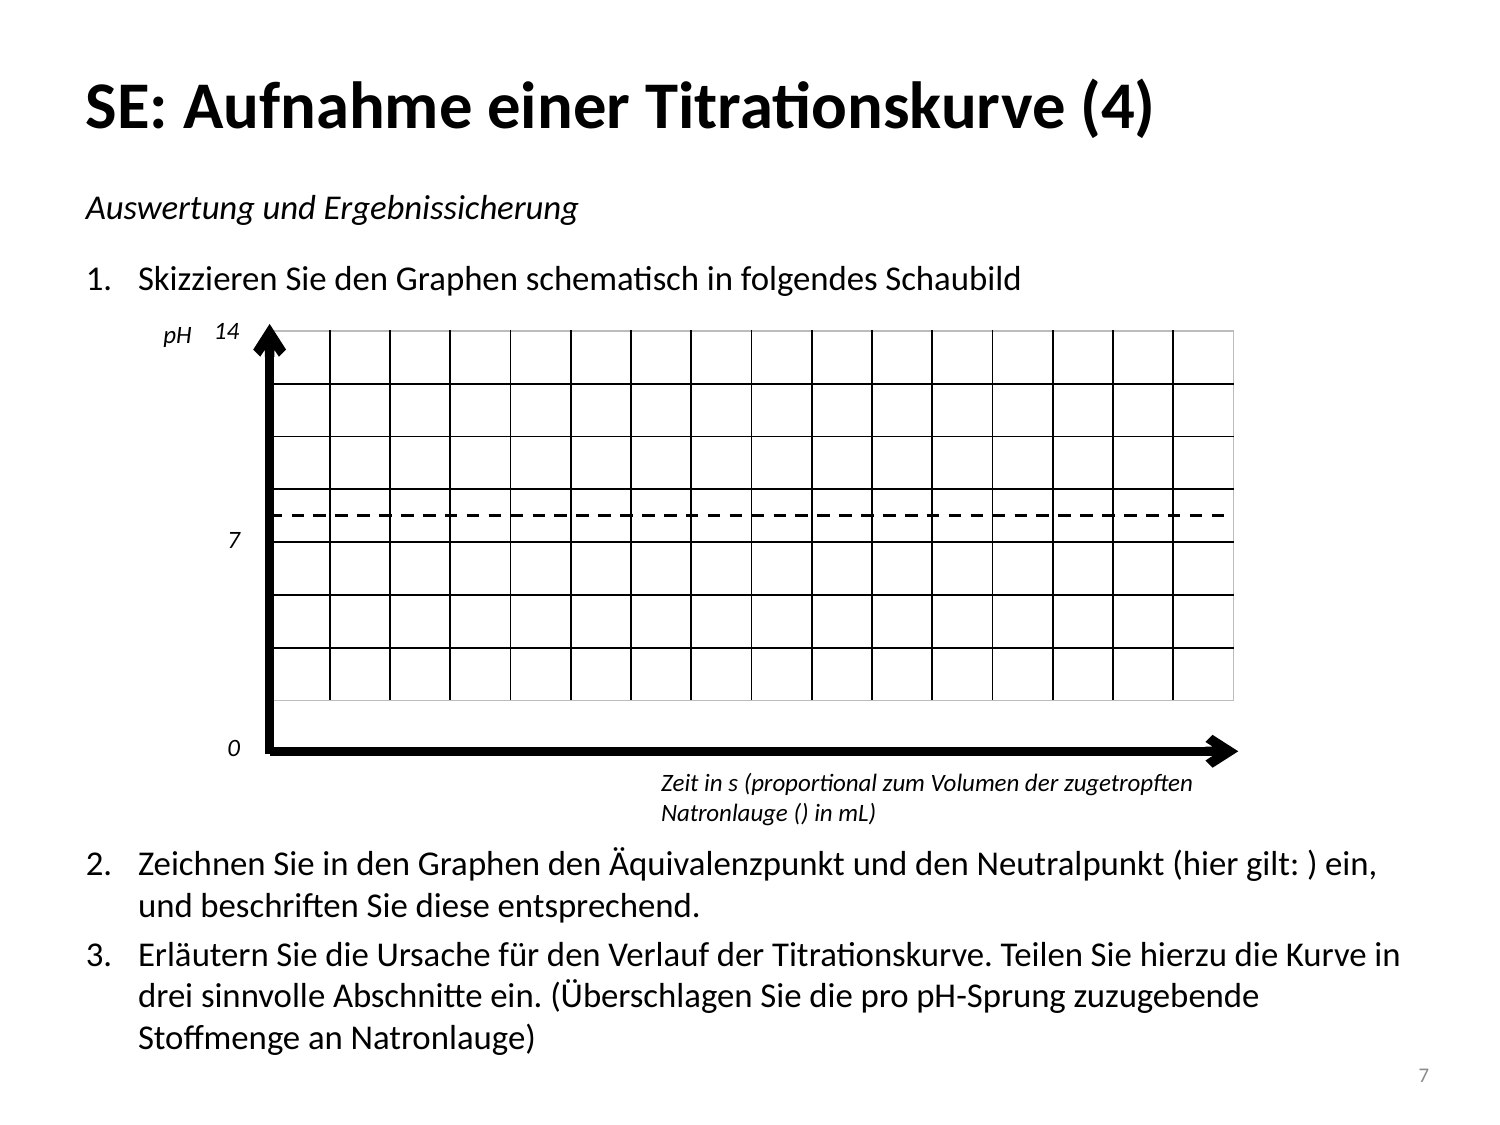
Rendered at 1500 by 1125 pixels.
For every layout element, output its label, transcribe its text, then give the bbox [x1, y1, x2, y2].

table_header [692, 332, 751, 383]
table_cell [752, 385, 811, 436]
table_header [331, 332, 389, 383]
text_box 0 [212, 724, 256, 770]
table_cell [511, 550, 570, 594]
table_cell [873, 385, 931, 436]
table_cell [632, 437, 690, 488]
table_cell [572, 649, 630, 700]
table_cell [1114, 437, 1172, 488]
table_cell [632, 649, 690, 700]
table_header [511, 332, 570, 383]
table_cell [993, 385, 1052, 436]
title SE: Aufnahme einer Titrationskurve (4) [70, 70, 1430, 160]
table_header [1174, 332, 1233, 383]
table_header [752, 332, 811, 383]
table_cell [1174, 649, 1233, 700]
table_cell [692, 550, 751, 594]
table_cell [1114, 649, 1172, 700]
table_cell [451, 437, 510, 488]
table_cell [1054, 437, 1112, 488]
table_cell [331, 385, 389, 436]
table_cell [275, 385, 329, 436]
table_cell [933, 649, 992, 700]
table_cell [692, 385, 751, 436]
table_header [813, 332, 871, 383]
table_cell [331, 596, 389, 647]
table_cell [451, 649, 510, 700]
table_cell [752, 649, 811, 700]
table_cell [1114, 596, 1172, 647]
table_cell [692, 649, 751, 700]
table_cell [1054, 490, 1112, 540]
table_cell [752, 437, 811, 488]
table_cell [993, 550, 1052, 594]
table_cell [813, 596, 871, 647]
table_cell [572, 550, 630, 594]
table_cell [813, 550, 871, 594]
table_cell [993, 437, 1052, 488]
table_cell [632, 550, 690, 594]
table_cell [391, 437, 449, 488]
table_cell [873, 550, 931, 594]
table_cell [511, 490, 570, 540]
table_cell [451, 490, 510, 540]
table_cell [511, 437, 570, 488]
table_cell [275, 596, 329, 647]
table_header [632, 332, 690, 383]
table_cell [511, 385, 570, 436]
table_cell [572, 437, 630, 488]
table_header [451, 332, 510, 383]
table_header [1114, 332, 1172, 383]
table_cell [752, 550, 811, 594]
table_cell [752, 490, 811, 540]
table_header [391, 332, 449, 383]
table_cell [451, 385, 510, 436]
table_cell [391, 385, 449, 436]
table_cell [933, 550, 992, 594]
table_cell [275, 550, 329, 594]
table_cell [933, 385, 992, 436]
table_cell [1054, 550, 1112, 594]
table_cell [572, 385, 630, 436]
table_cell [451, 596, 510, 647]
table_cell [692, 490, 751, 540]
table_header [572, 332, 630, 383]
table_cell [993, 649, 1052, 700]
text_box 7 [212, 516, 256, 562]
table_cell [391, 490, 449, 540]
slide_number 7 [1311, 1051, 1430, 1087]
table_cell [1054, 596, 1112, 647]
table_cell [1174, 437, 1233, 488]
table_cell [993, 490, 1052, 540]
table_cell [572, 490, 630, 540]
table_cell [752, 596, 811, 647]
text_box 14 [199, 307, 255, 352]
text_box pH [148, 311, 207, 356]
table_cell [632, 385, 690, 436]
table_cell [511, 596, 570, 647]
table_cell [873, 437, 931, 488]
table_cell [873, 596, 931, 647]
table_cell [1114, 550, 1172, 594]
table_cell [692, 437, 751, 488]
table_header [873, 332, 931, 383]
table_cell [813, 649, 871, 700]
table_cell [391, 649, 449, 700]
table_cell [813, 385, 871, 436]
table_cell [1114, 385, 1172, 436]
table_cell [1174, 548, 1233, 594]
table_cell [331, 490, 389, 540]
table_cell [692, 596, 751, 647]
table_cell [391, 550, 449, 594]
table_cell [331, 649, 389, 700]
table_cell [933, 596, 992, 647]
table_cell [391, 596, 449, 647]
table_cell [1174, 490, 1233, 540]
table_cell [993, 596, 1052, 647]
table_cell [331, 550, 389, 594]
table_cell [873, 649, 931, 700]
table_cell [1054, 649, 1112, 700]
table_cell [511, 649, 570, 700]
table_cell [451, 550, 510, 594]
table_header [275, 332, 329, 383]
table_cell [873, 490, 931, 540]
table_cell [572, 596, 630, 647]
table_cell [1174, 596, 1233, 647]
table_cell [632, 596, 690, 647]
table_cell [813, 490, 871, 540]
table_cell [632, 490, 690, 540]
table_cell [275, 649, 329, 700]
table_cell [331, 437, 389, 488]
table_cell [275, 437, 329, 488]
table_cell [933, 437, 992, 488]
table_cell [1114, 490, 1172, 540]
table_cell [275, 490, 329, 540]
table_header [933, 332, 992, 383]
table_cell [933, 490, 992, 540]
table_header [993, 332, 1052, 383]
table_header [1054, 332, 1112, 383]
table_cell [813, 437, 871, 488]
table_cell [1054, 385, 1112, 436]
table_cell [1174, 385, 1233, 436]
